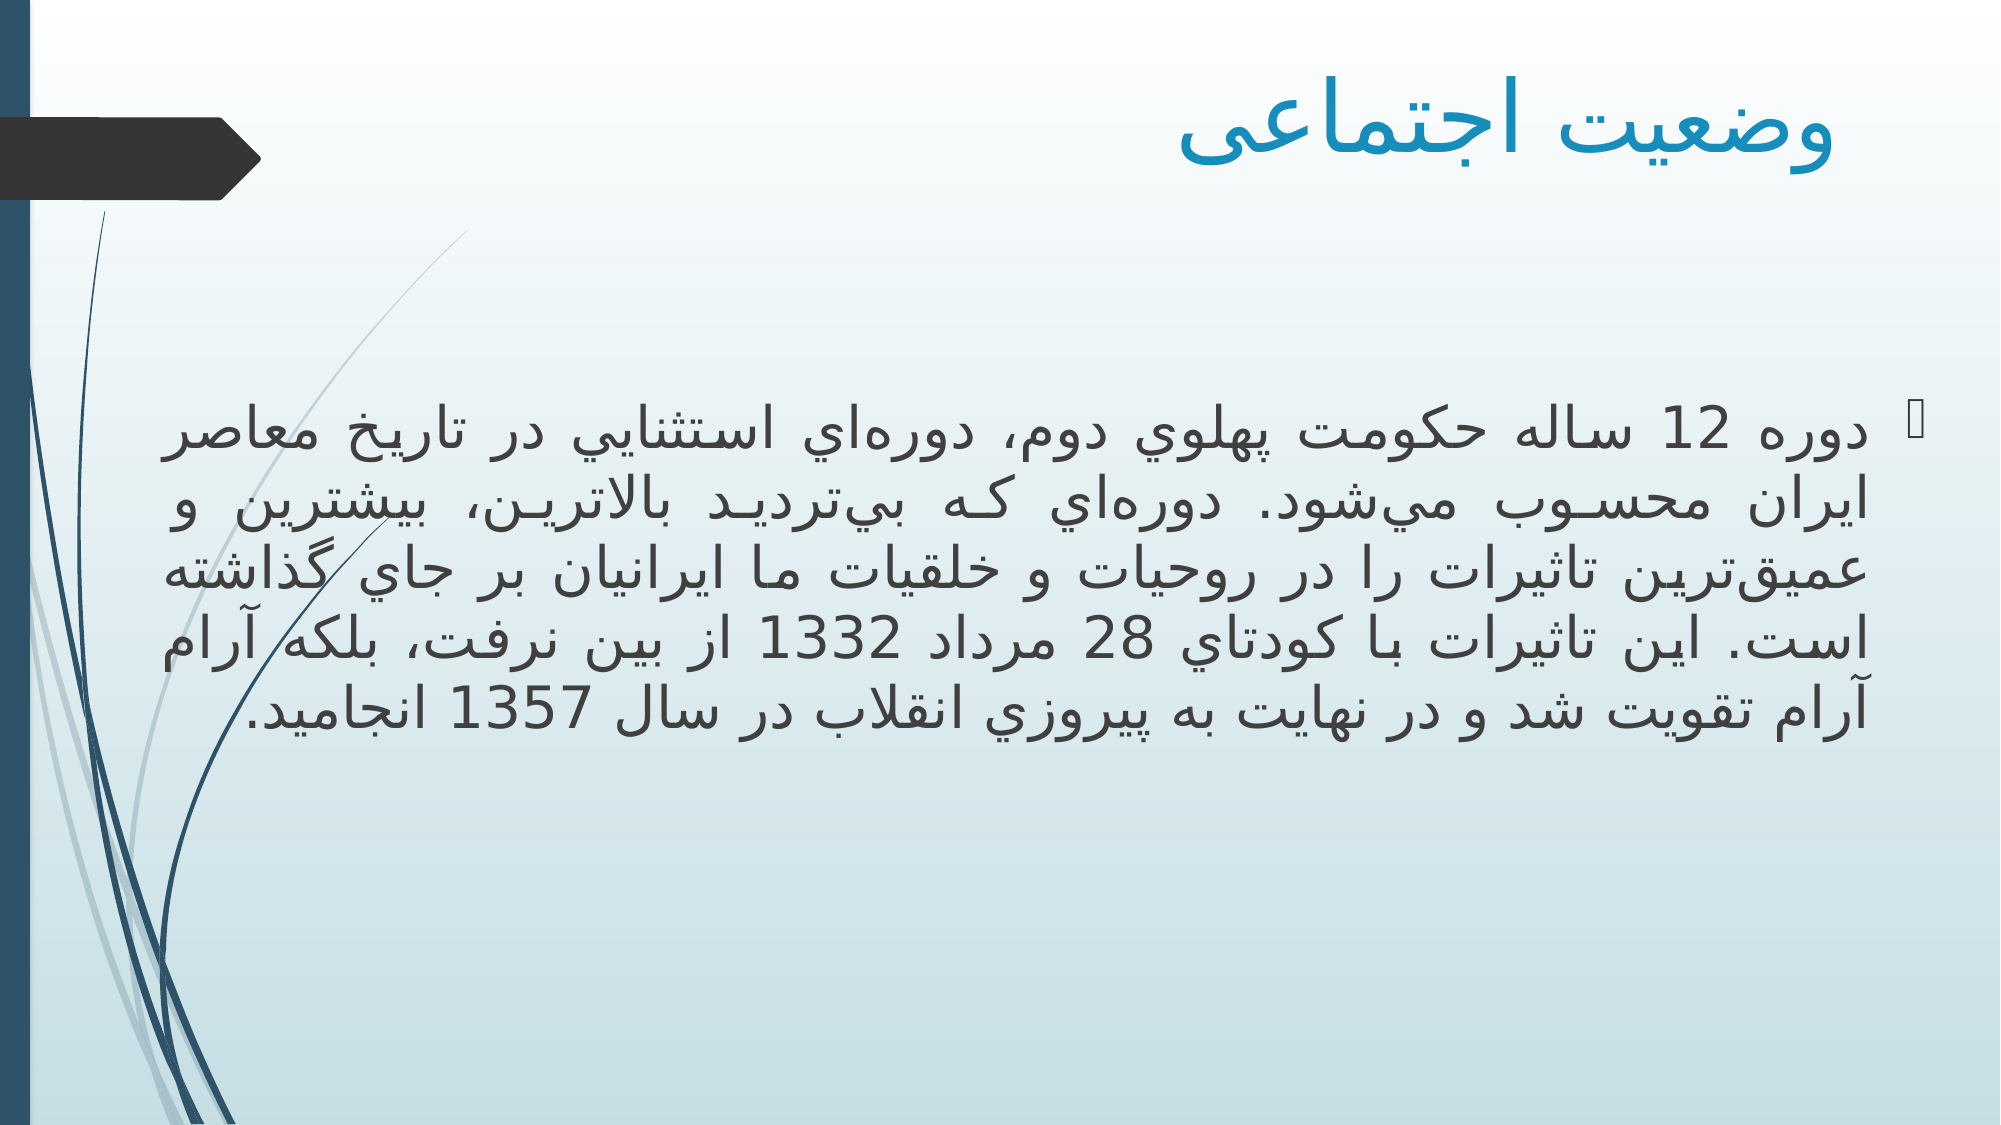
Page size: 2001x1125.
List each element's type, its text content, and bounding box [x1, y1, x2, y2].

title وضعیت اجتماعی [54, 45, 1855, 233]
list دوره 12 ساله حكومت پهلوي دوم، دوره‌اي استثنايي در تاريخ معاصر ايران محسوب مي‌شود. دوره‌اي كه بي‌ترديد بالاترين، بيشترين و عميق‌ترين تاثيرات را در روحيات و خلقيات ما ايرانيان بر جاي گذاشته است. اين تاثيرات با كودتاي 28 مرداد 1332 از بين نرفت، بلكه آرام آرام تقويت شد و در نهايت به پيروزي انقلاب در سال 1357 انجاميد. [142, 382, 1943, 1125]
